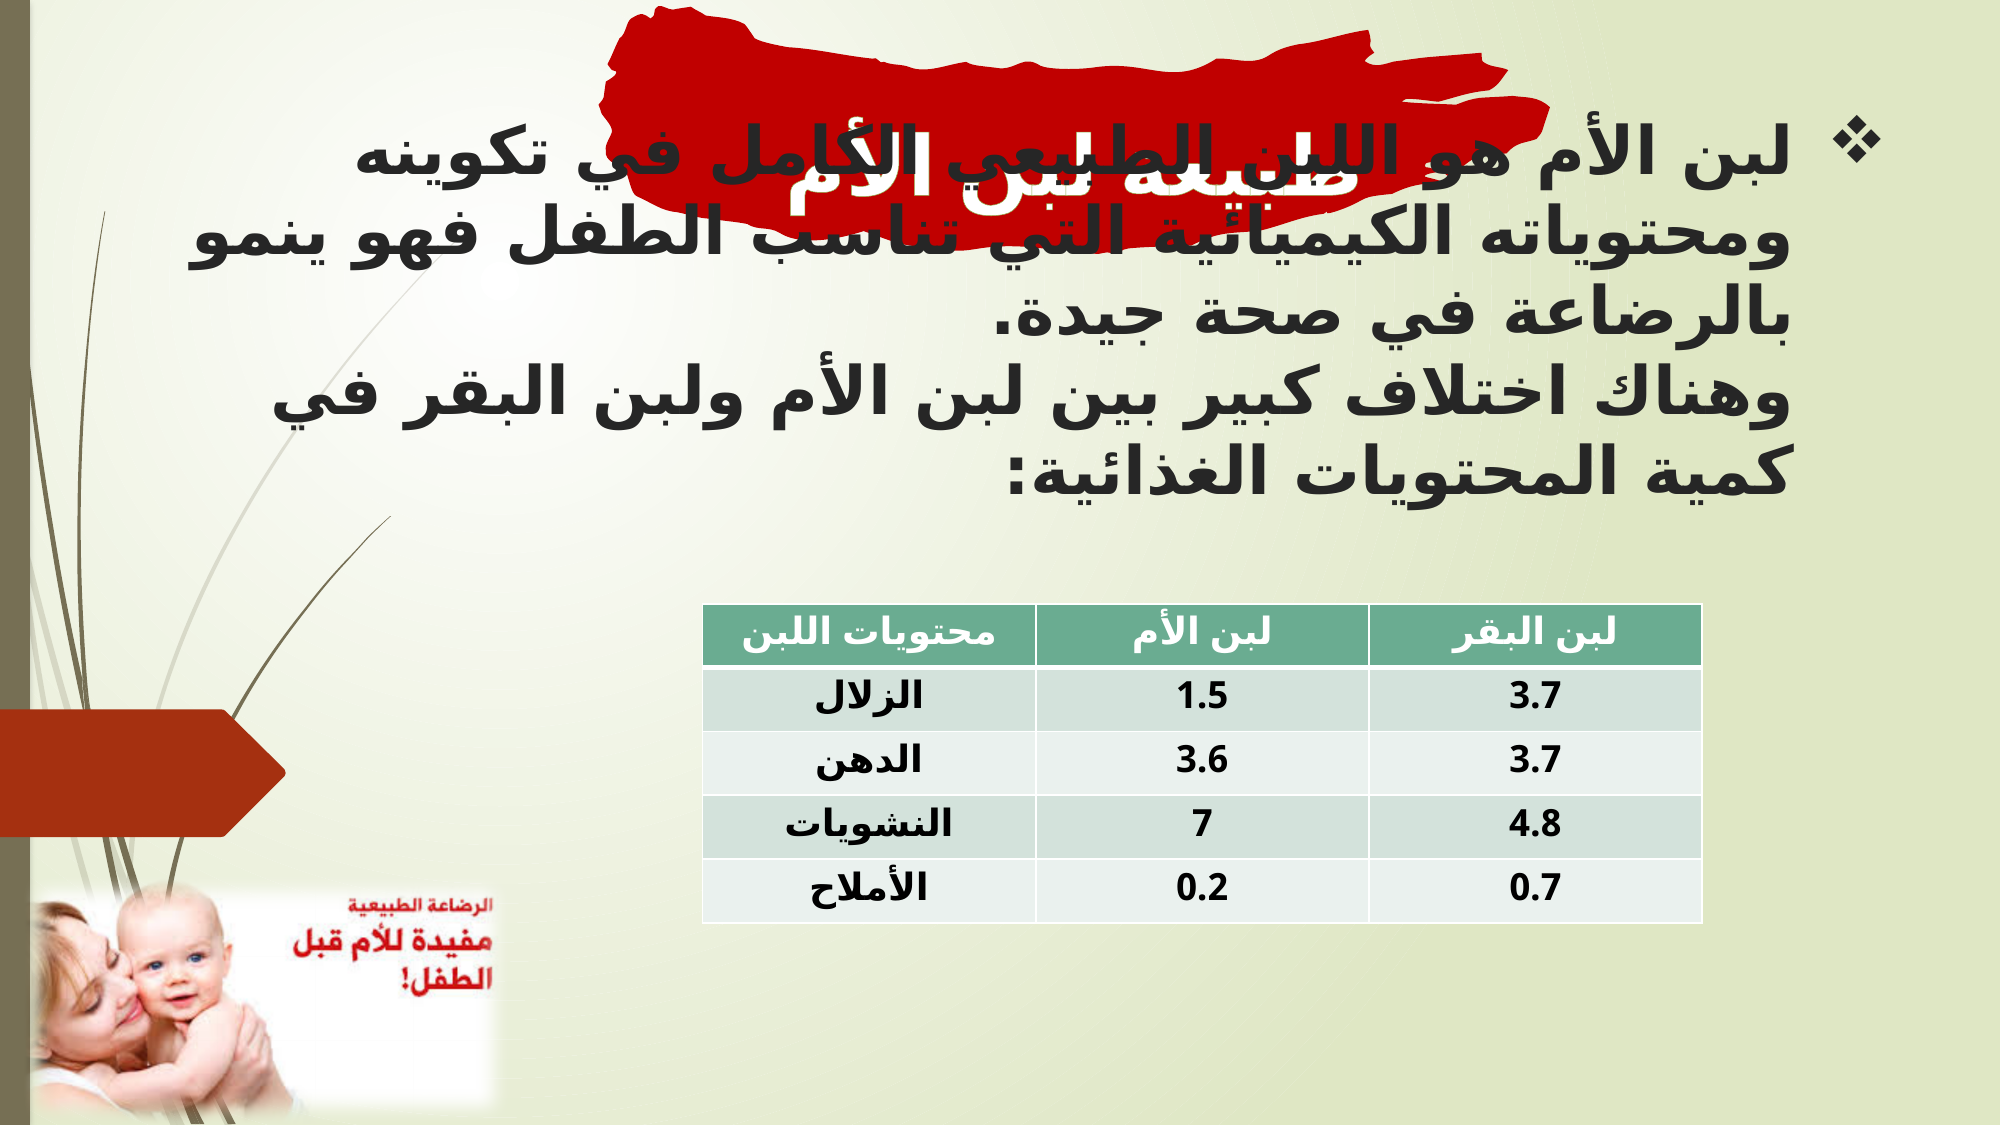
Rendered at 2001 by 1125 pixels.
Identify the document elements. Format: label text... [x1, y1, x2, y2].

table_cell 1.5 [1037, 670, 1368, 731]
picture [22, 873, 513, 1125]
table_cell 7 [1037, 796, 1368, 858]
table_cell الزلال [703, 670, 1035, 731]
table_cell النشويات [703, 796, 1035, 858]
table_cell 4.8 [1370, 796, 1701, 858]
table_cell 0.7 [1370, 860, 1701, 922]
table_header محتويات اللبن [703, 605, 1035, 665]
table_header لبن البقر [1370, 605, 1701, 665]
table_cell الأملاح [703, 860, 1035, 922]
table_cell 3.7 [1370, 670, 1701, 731]
table_cell 3.7 [1370, 732, 1701, 794]
table_cell 0.2 [1037, 860, 1368, 922]
text_box طبيعة لبن الأم [598, 6, 1550, 143]
title لبن الأم هو اللبن الطبيعي الكامل في تكوينه ومحتوياته الكيميائية التي تناسب الطفل فهو ينمو بالرضاعة في صحة جيدة. وهناك اختلاف كبير بين لبن الأم ولبن البقر في كمية المحتويات الغذائية: [171, 143, 1904, 515]
table_header لبن الأم [1037, 605, 1368, 665]
table_cell 3.6 [1037, 732, 1368, 794]
table_cell الدهن [703, 732, 1035, 794]
